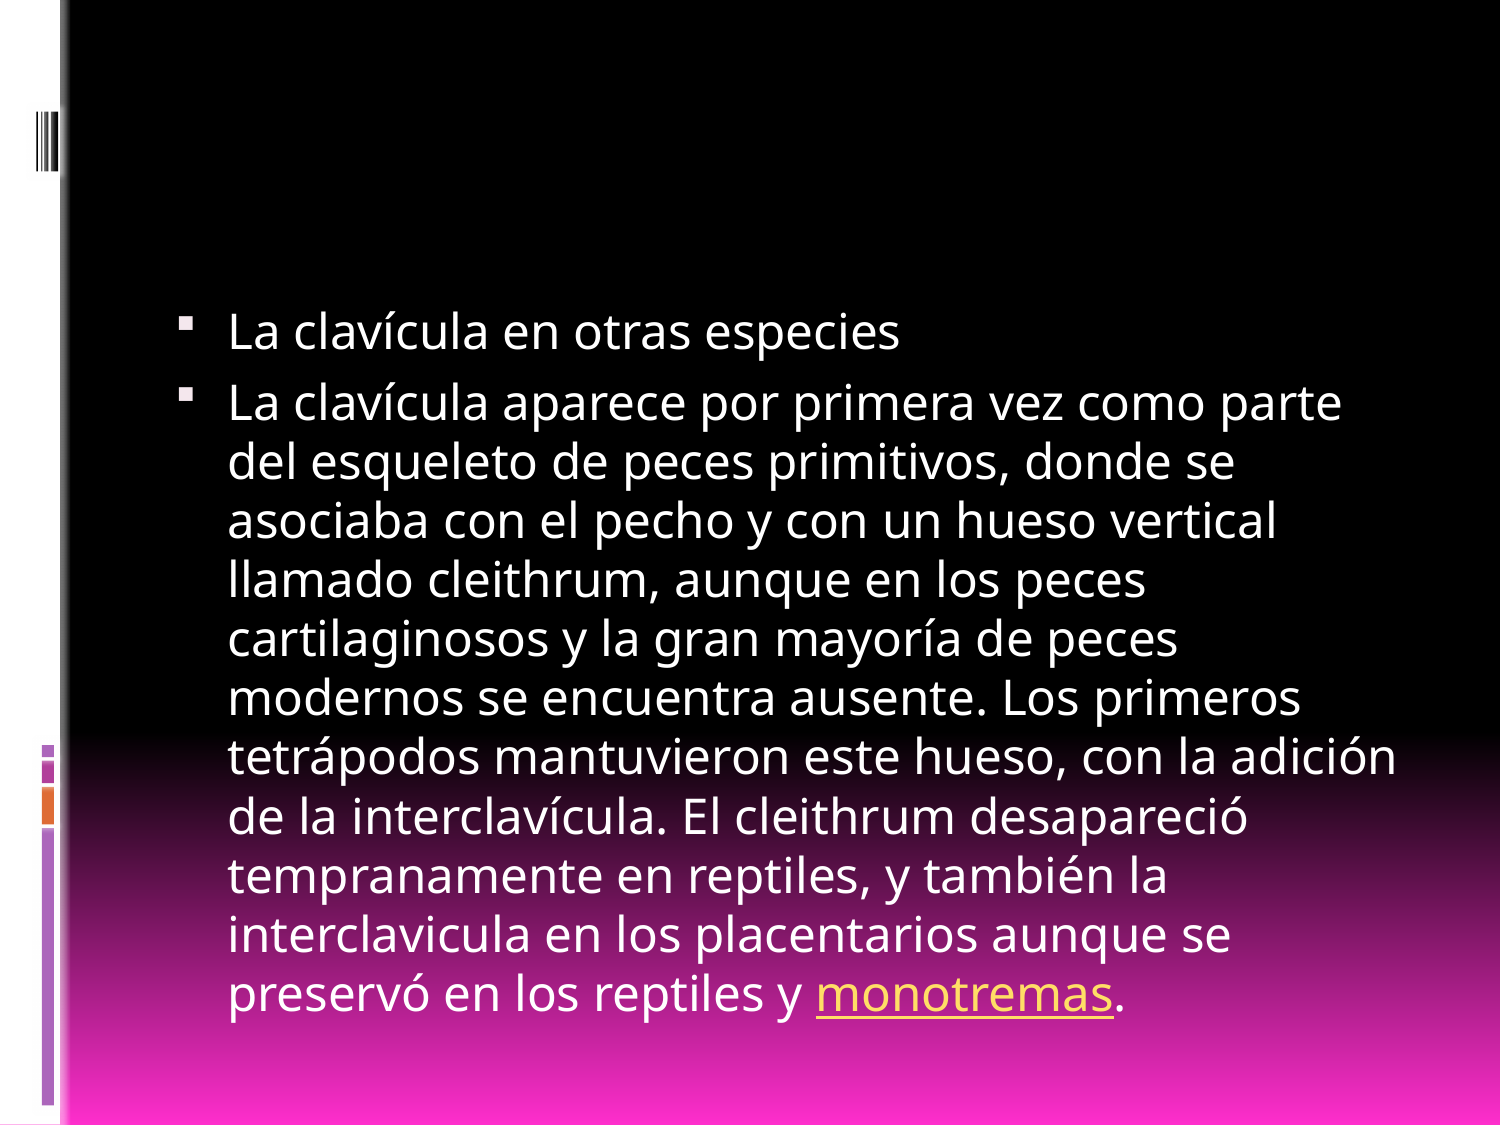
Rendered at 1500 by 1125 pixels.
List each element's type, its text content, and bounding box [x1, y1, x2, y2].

list La clavícula en otras especies La clavícula aparece por primera vez como parte del esqueleto de peces primitivos, donde se asociaba con el pecho y con un hueso vertical llamado cleithrum, aunque en los peces cartilaginosos y la gran mayoría de peces modernos se encuentra ausente. Los primeros tetrápodos mantuvieron este hueso, con la adición de la interclavícula. El cleithrum desapareció tempranamente en reptiles, y también la interclavicula en los placentarios aunque se preservó en los reptiles y monotremas. [150, 292, 1425, 1043]
